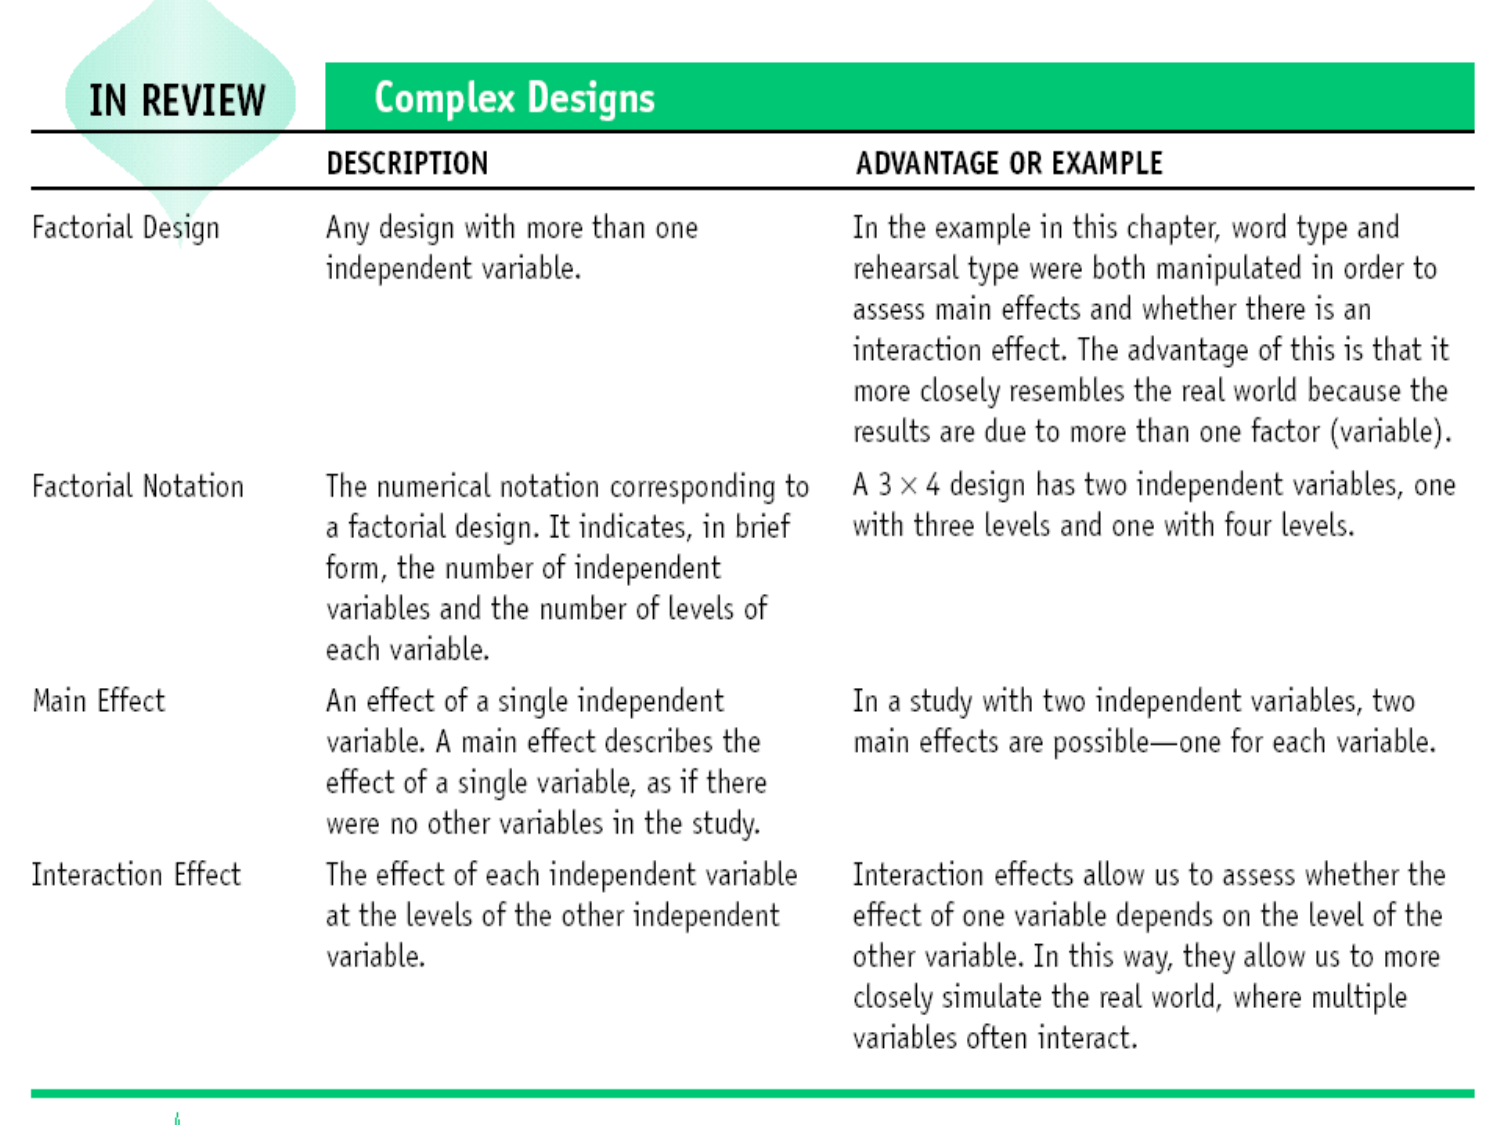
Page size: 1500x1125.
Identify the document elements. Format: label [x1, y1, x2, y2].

list [0, 0, 1500, 1125]
